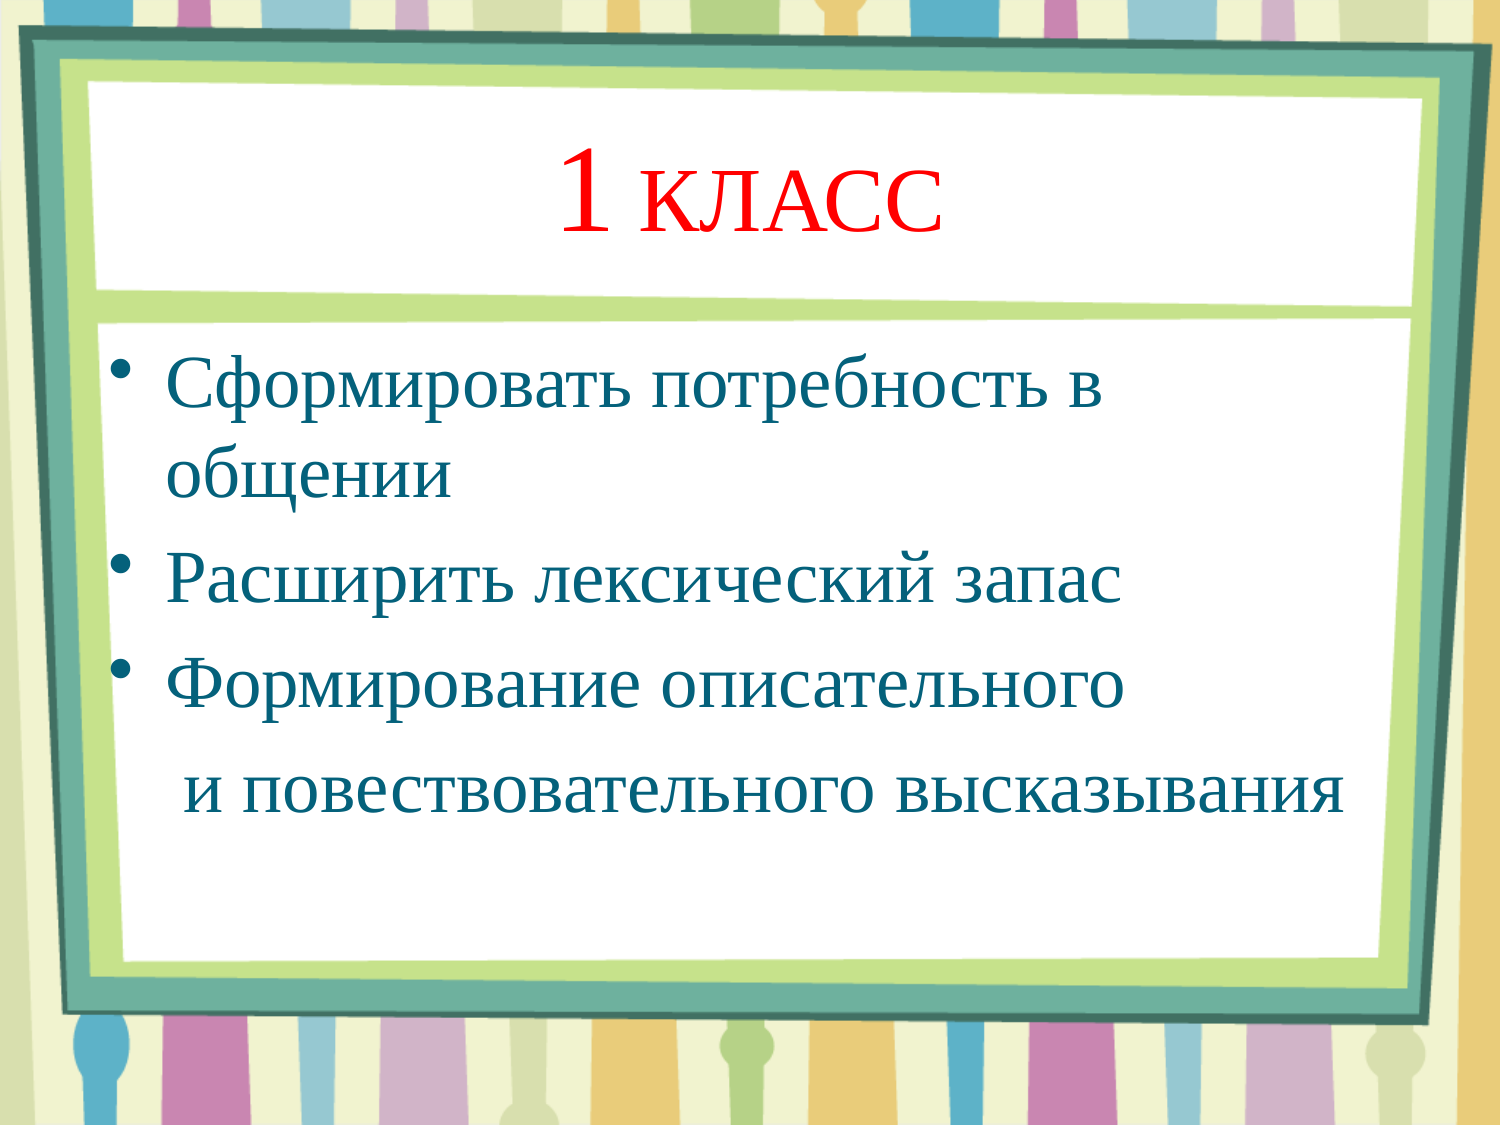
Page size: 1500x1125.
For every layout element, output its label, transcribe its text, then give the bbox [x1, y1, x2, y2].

title 1 КЛАСС [74, 87, 1426, 276]
picture [0, 0, 1500, 1125]
list Сформировать потребность в общении Расширить лексический запас Формирование описательного и повествовательного высказывания [93, 324, 1407, 1006]
